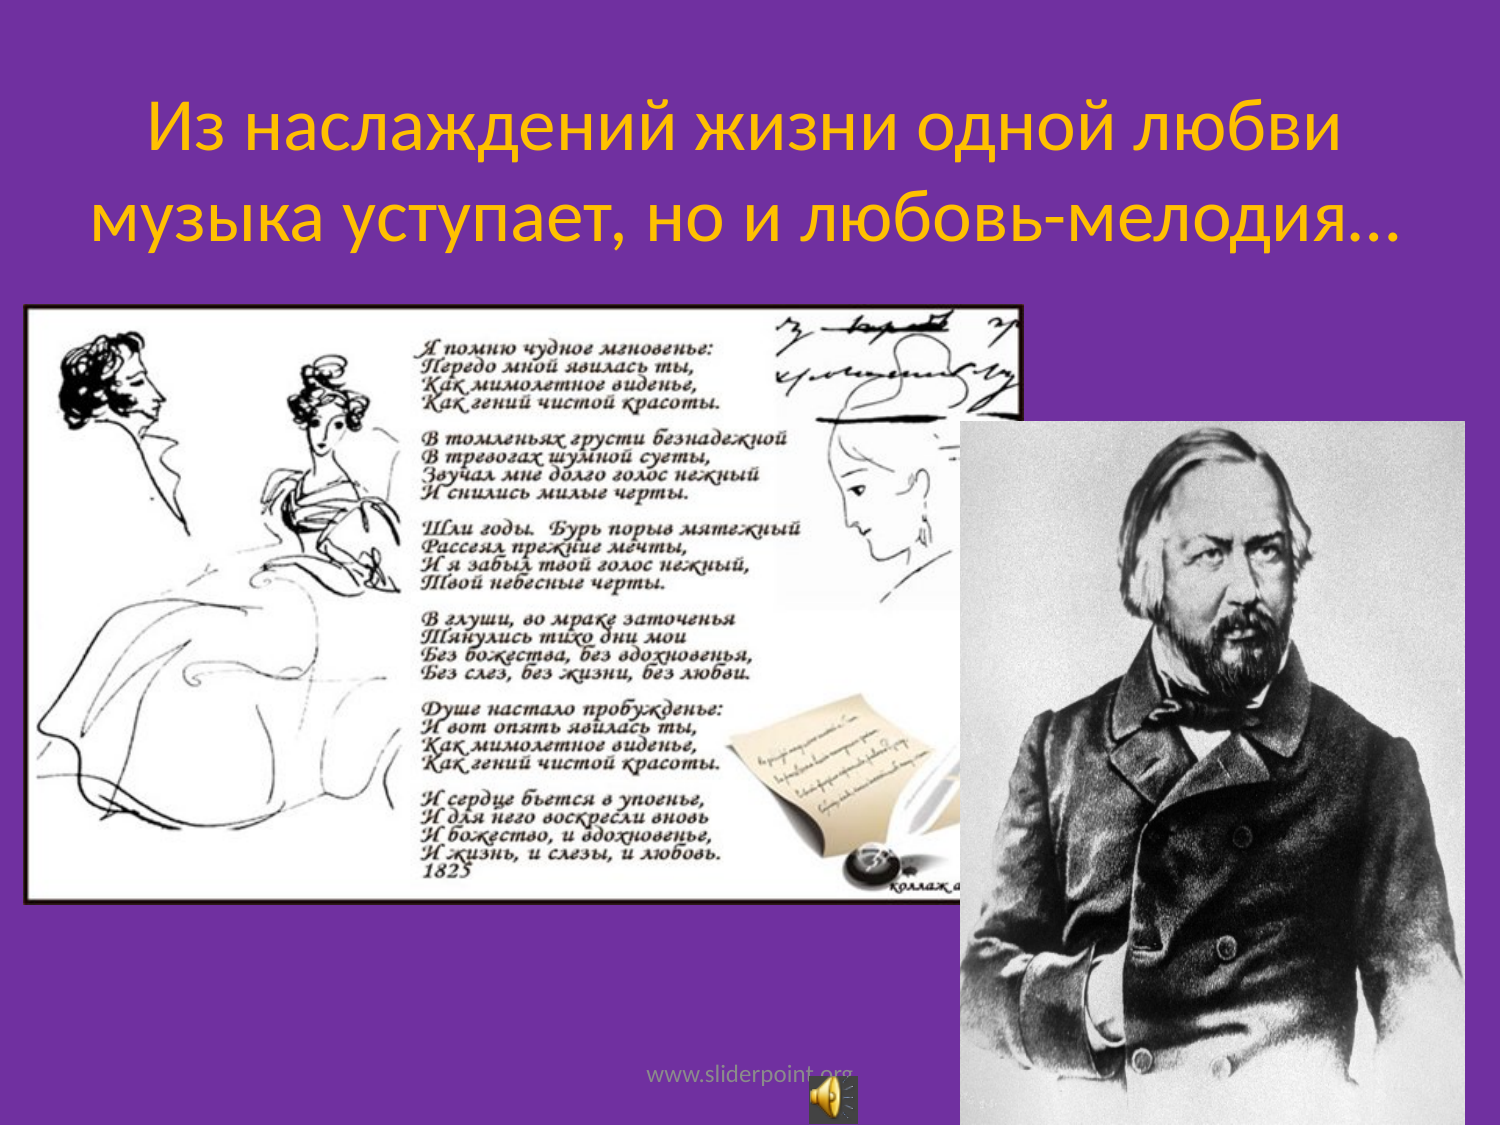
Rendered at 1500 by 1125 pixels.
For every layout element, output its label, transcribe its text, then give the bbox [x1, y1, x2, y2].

title Из наслаждений жизни одной любви музыка уступает, но и любовь-мелодия… [70, 35, 1421, 387]
footer www.sliderpoint.org [512, 1042, 955, 1103]
picture [808, 1074, 859, 1125]
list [23, 304, 1024, 905]
picture [960, 421, 1466, 1125]
